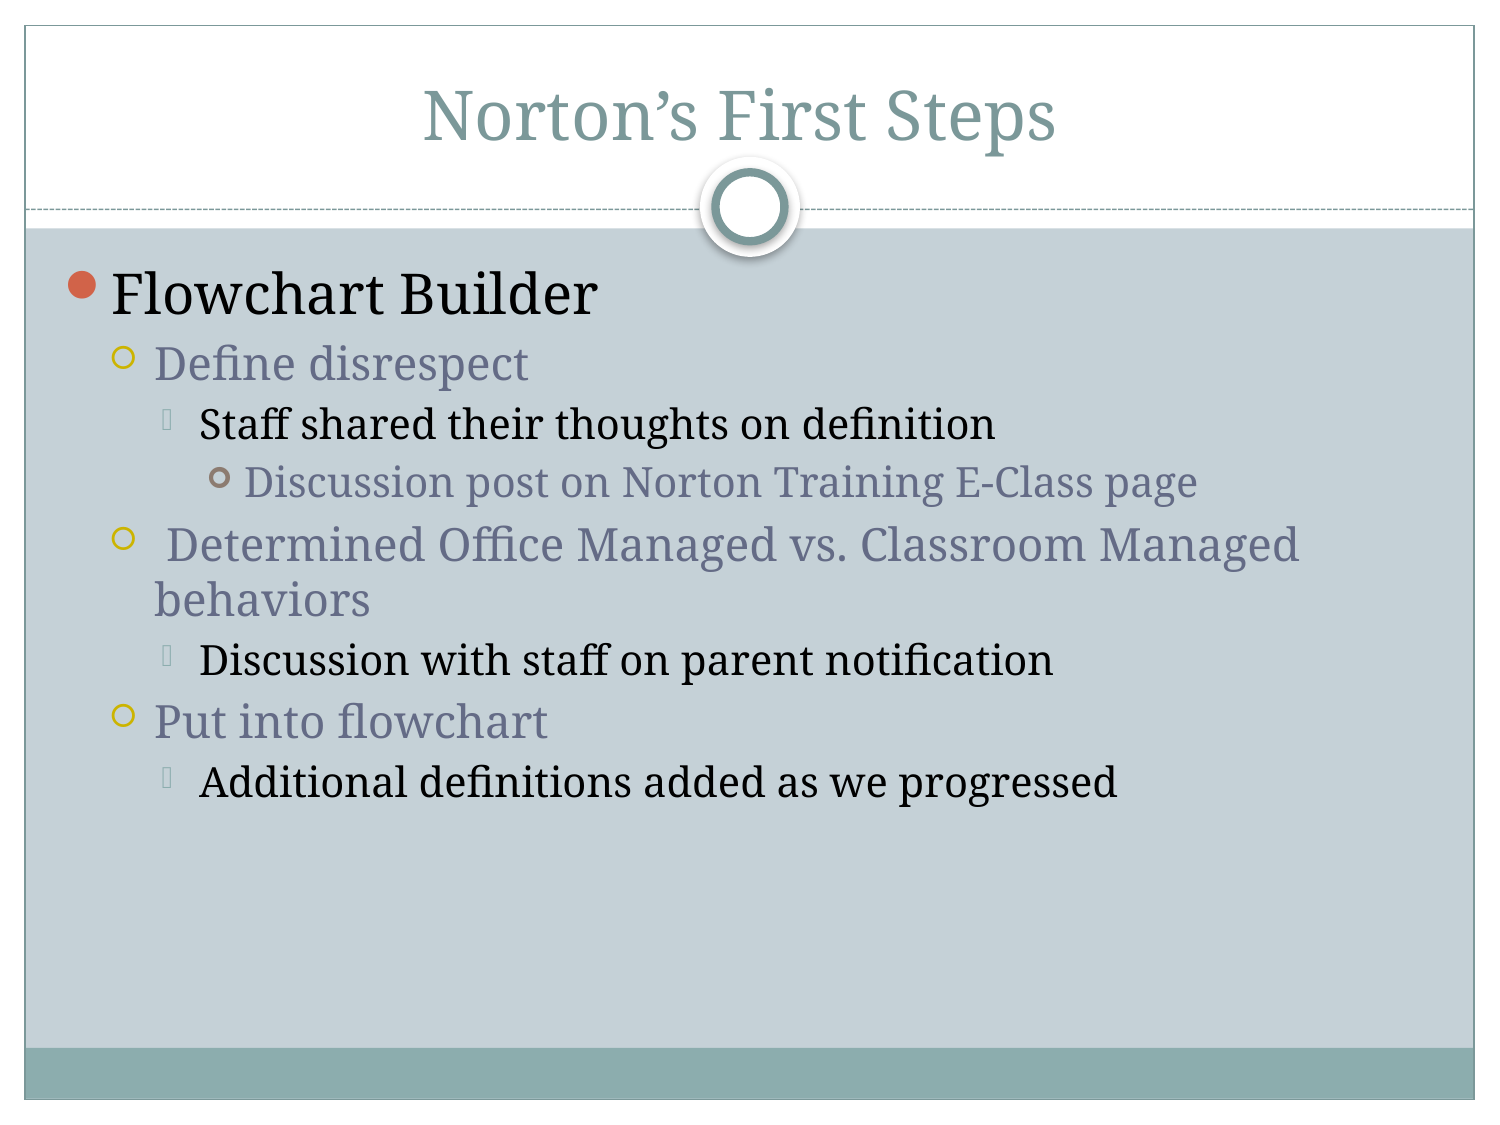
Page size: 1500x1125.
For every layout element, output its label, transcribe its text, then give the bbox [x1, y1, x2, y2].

list Flowchart Builder Define disrespect Staff shared their thoughts on definition Discussion post on Norton Training E-Class page Determined Office Managed vs. Classroom Managed behaviors Discussion with staff on parent notification Put into flowchart Additional definitions added as we progressed [49, 250, 1445, 1001]
title Norton’s First Steps [49, 37, 1450, 162]
